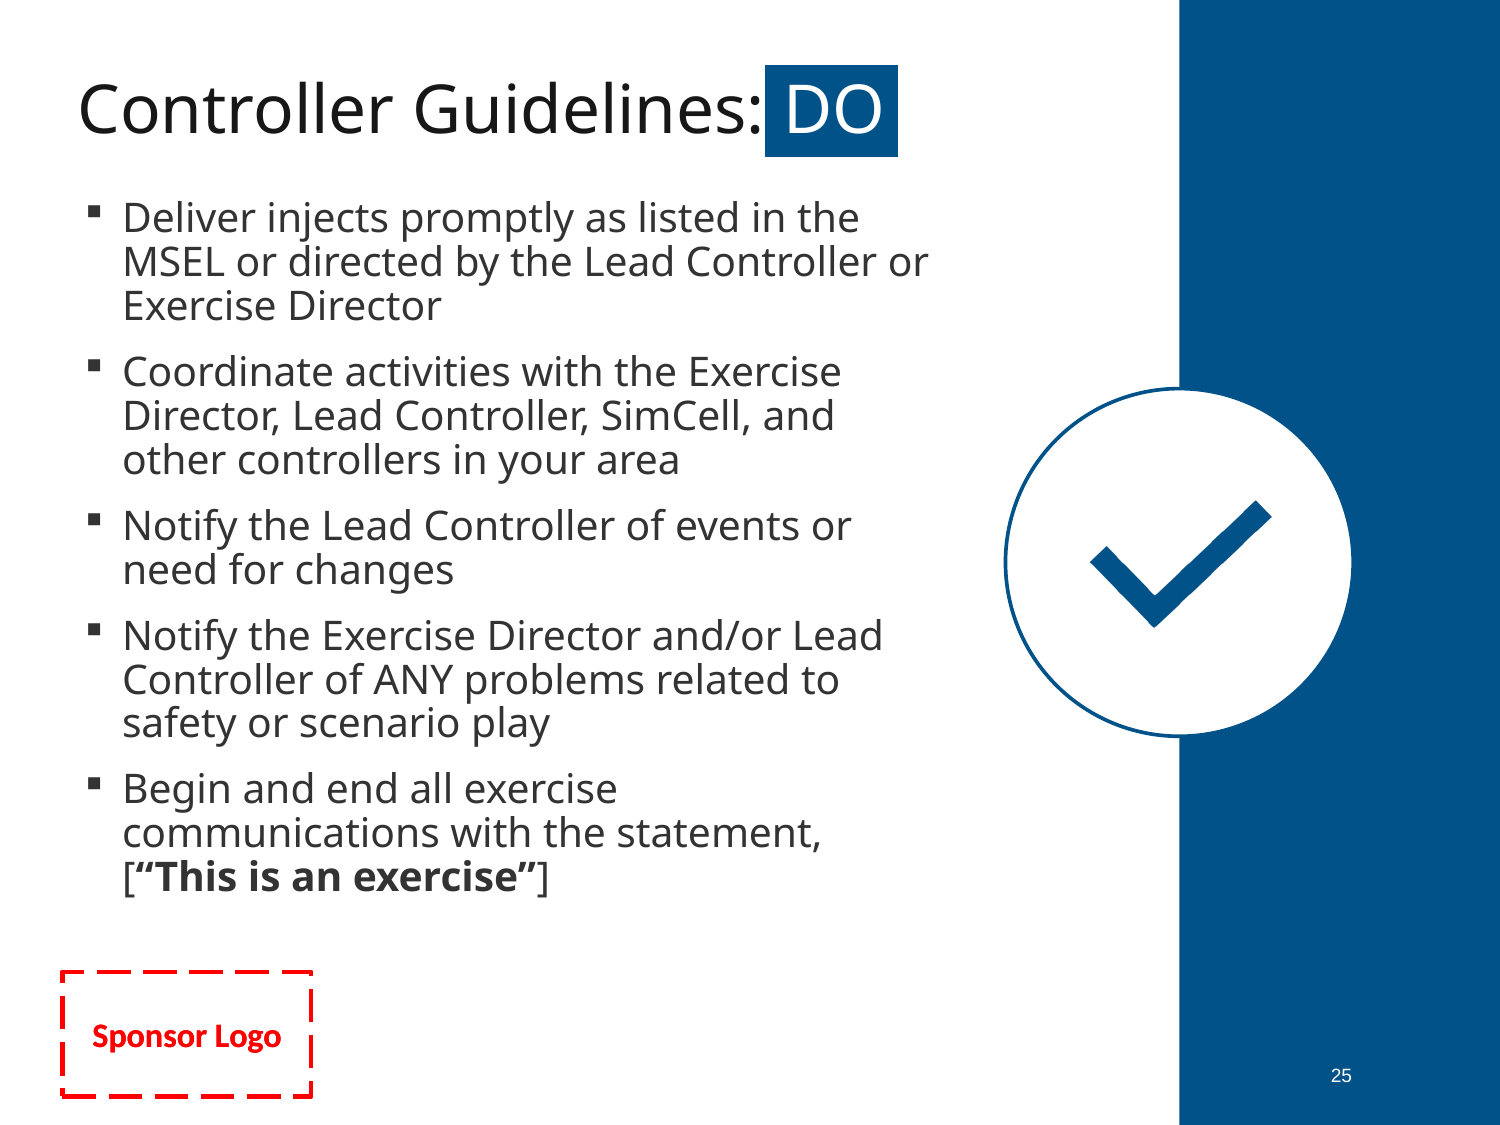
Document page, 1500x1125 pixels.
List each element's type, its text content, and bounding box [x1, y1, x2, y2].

text_box [1003, 386, 1356, 739]
picture [1086, 469, 1275, 658]
slide_number 25 [1242, 1052, 1368, 1098]
title Controller Guidelines: DO [62, 24, 982, 189]
list Deliver injects promptly as listed in the MSEL or directed by the Lead Controller or Exercise Director Coordinate activities with the Exercise Director, Lead Controller, SimCell, and other controllers in your area Notify the Lead Controller of events or need for changes Notify the Exercise Director and/or Lead Controller of ANY problems related to safety or scenario play Begin and end all exercise communications with the statement, [“This is an exercise”] [34, 188, 954, 910]
text_box [1177, 0, 1500, 1125]
